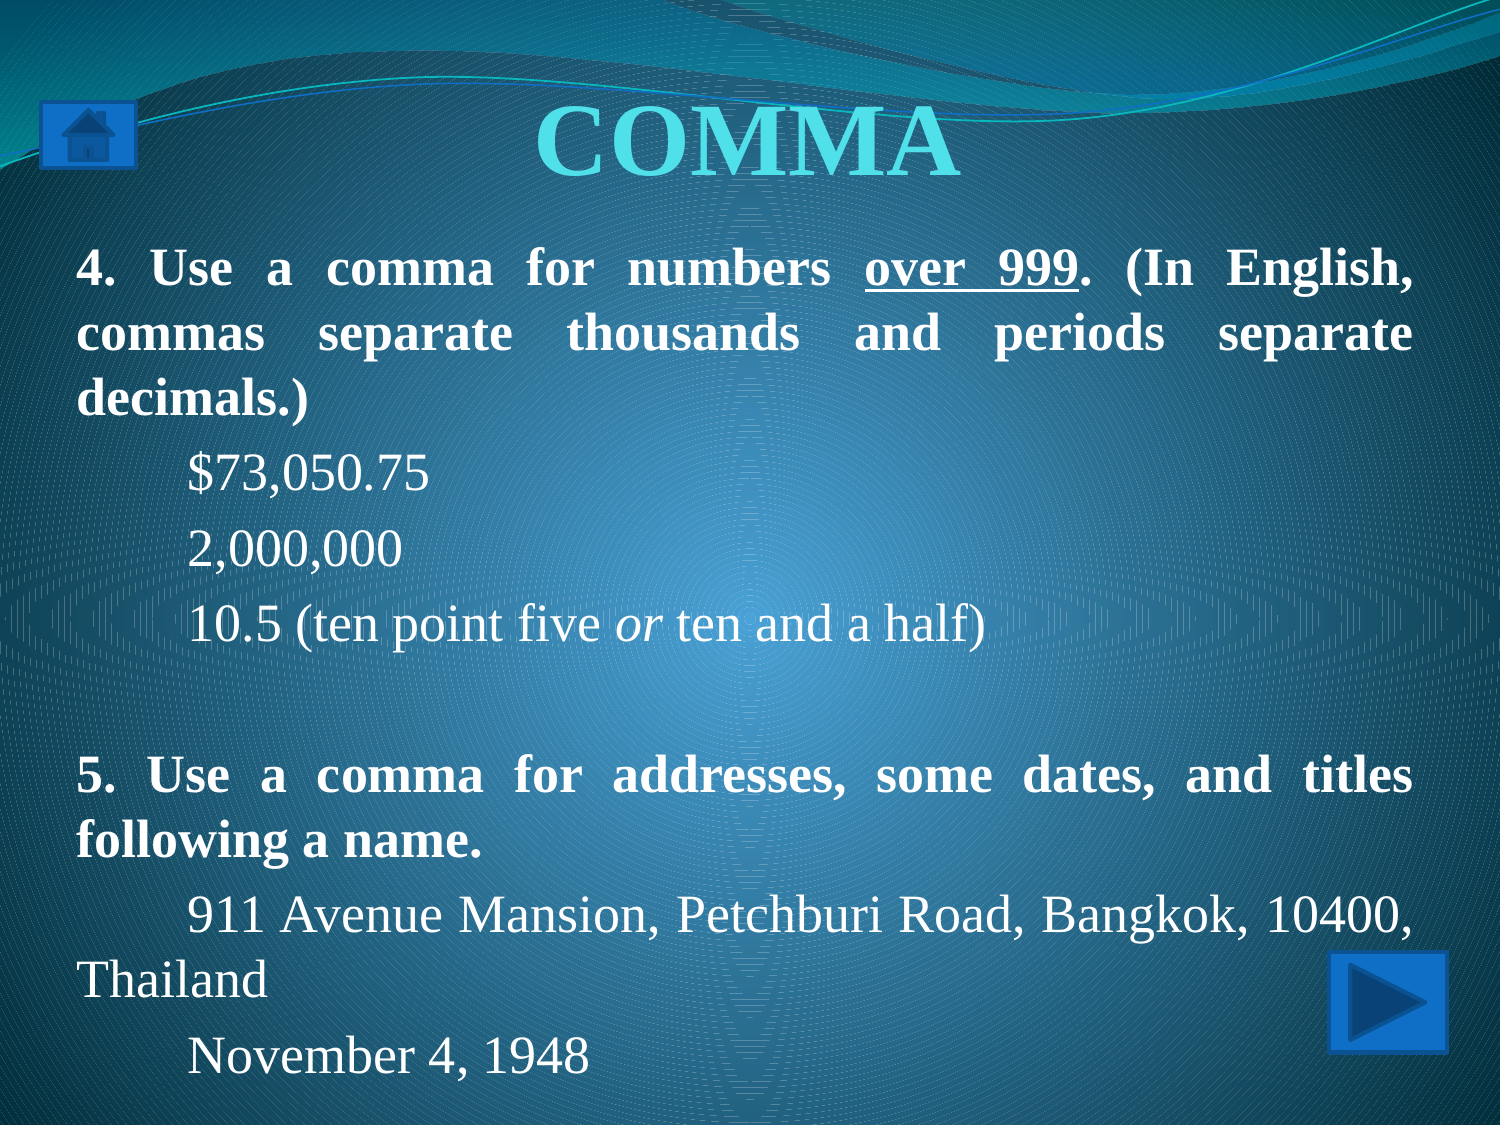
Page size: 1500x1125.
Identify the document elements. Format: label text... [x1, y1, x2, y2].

text_box [1327, 950, 1449, 1055]
text_box [39, 100, 138, 170]
title COMMA [112, 0, 1388, 149]
subtitle 4. Use a comma for numbers over 999. (In English, commas separate thousands and periods separate decimals.) $73,050.75 2,000,000 10.5 (ten point five or ten and a half) 5. Use a comma for addresses, some dates, and titles following a name. 911 Avenue Mansion, Petchburi Road, Bangkok, 10400, Thailand November 4, 1948 [76, 149, 1424, 1094]
